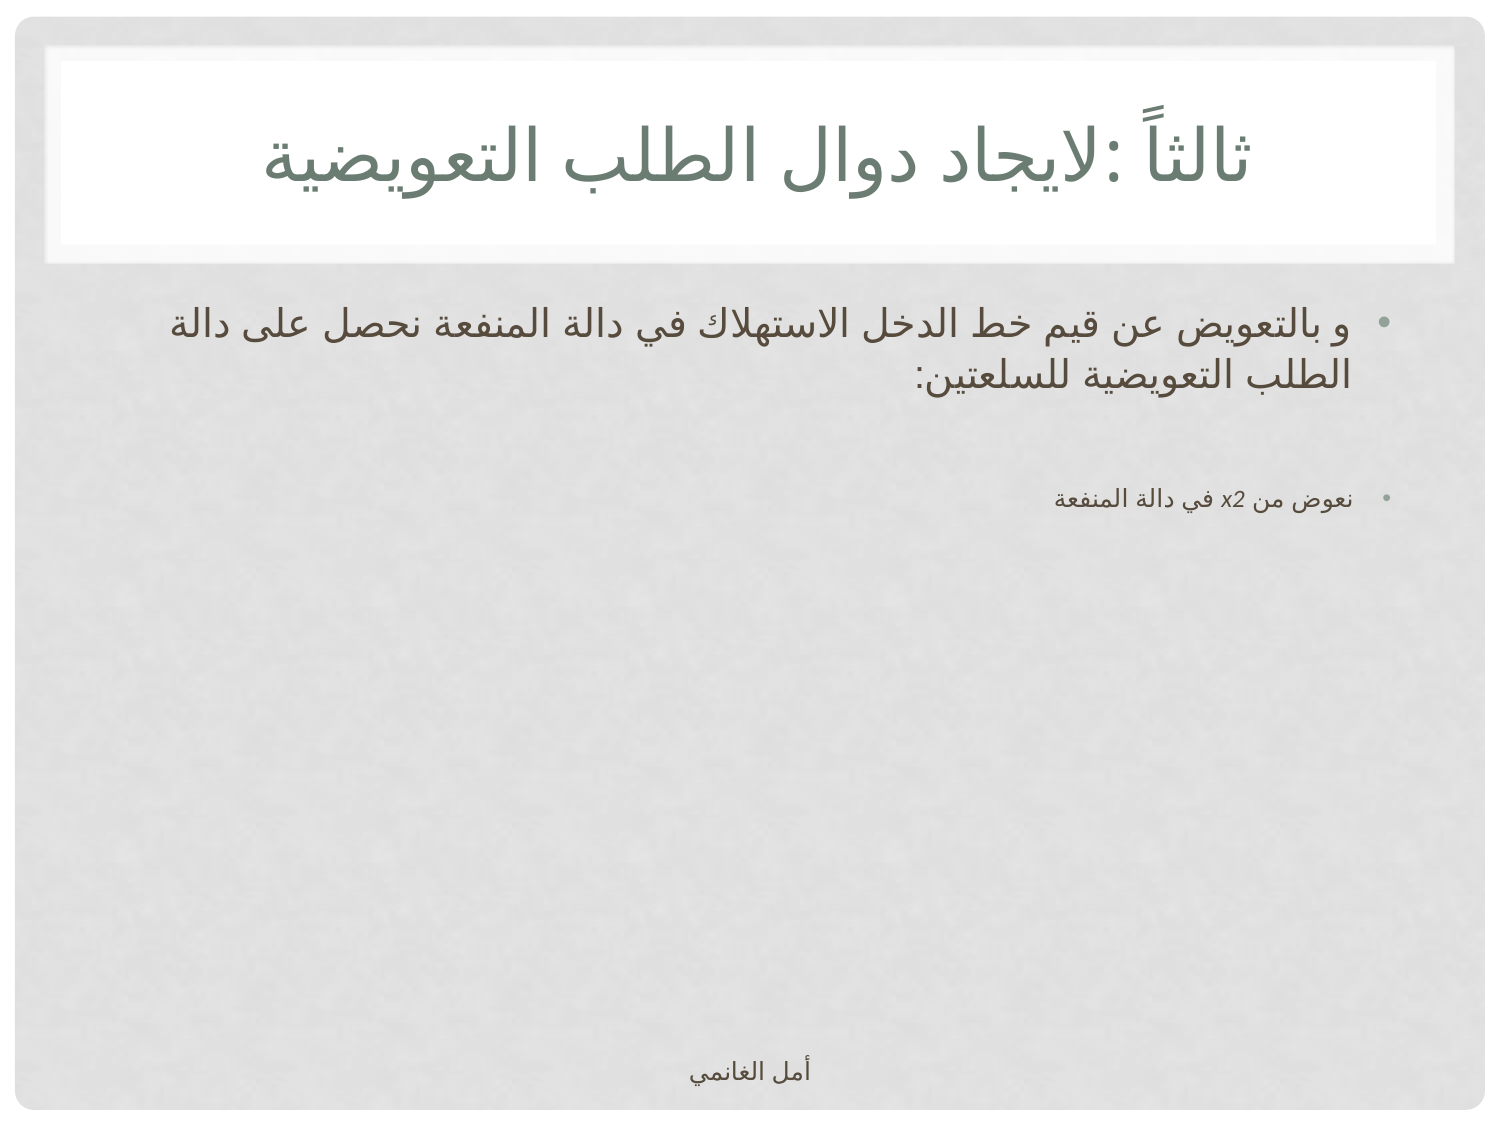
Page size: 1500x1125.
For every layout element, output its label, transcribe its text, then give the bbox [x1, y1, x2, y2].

footer أمل الغانمي [512, 1042, 988, 1103]
title ثالثاً :لايجاد دوال الطلب التعويضية [69, 66, 1425, 238]
